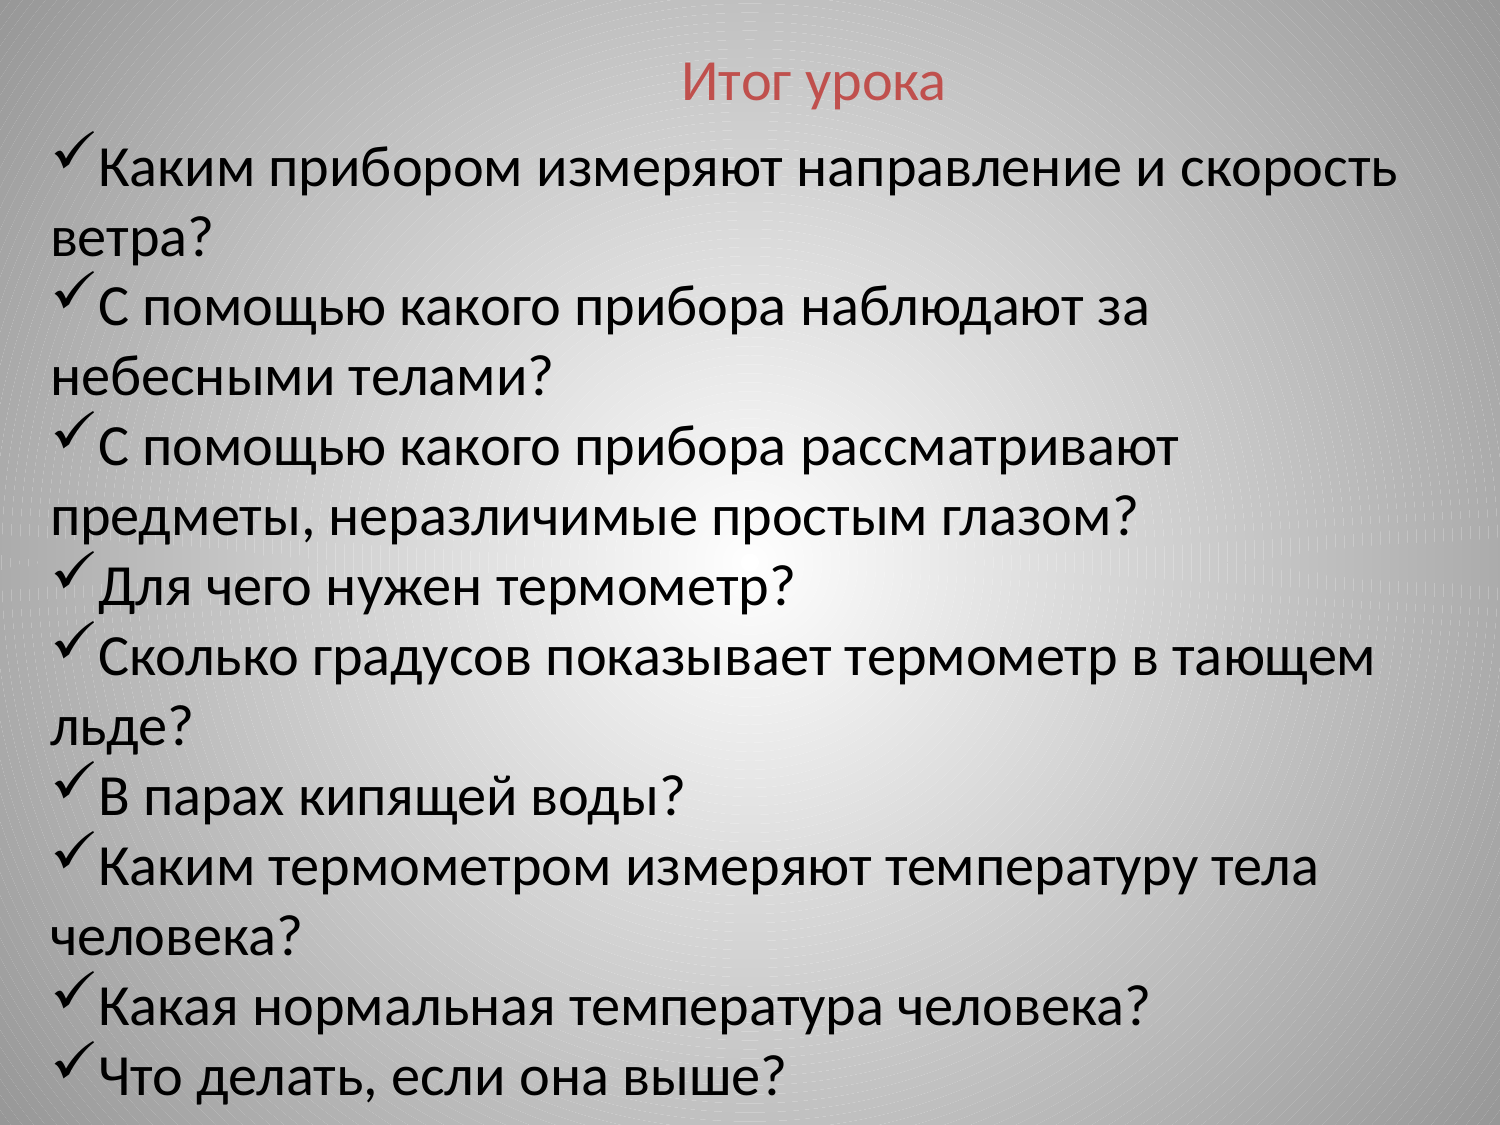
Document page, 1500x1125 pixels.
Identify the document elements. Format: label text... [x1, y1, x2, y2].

text_box Каким прибором измеряют направление и скорость ветра? С помощью какого прибора наблюдают за небесными телами? С помощью какого прибора рассматривают предметы, неразличимые простым глазом? Для чего нужен термометр? Сколько градусов показывает термометр в тающем льде? В парах кипящей воды? Каким термометром измеряют температуру тела человека? Какая нормальная температура человека? Что делать, если она выше? [35, 120, 1454, 1115]
text_box Итог урока [398, 35, 1231, 120]
